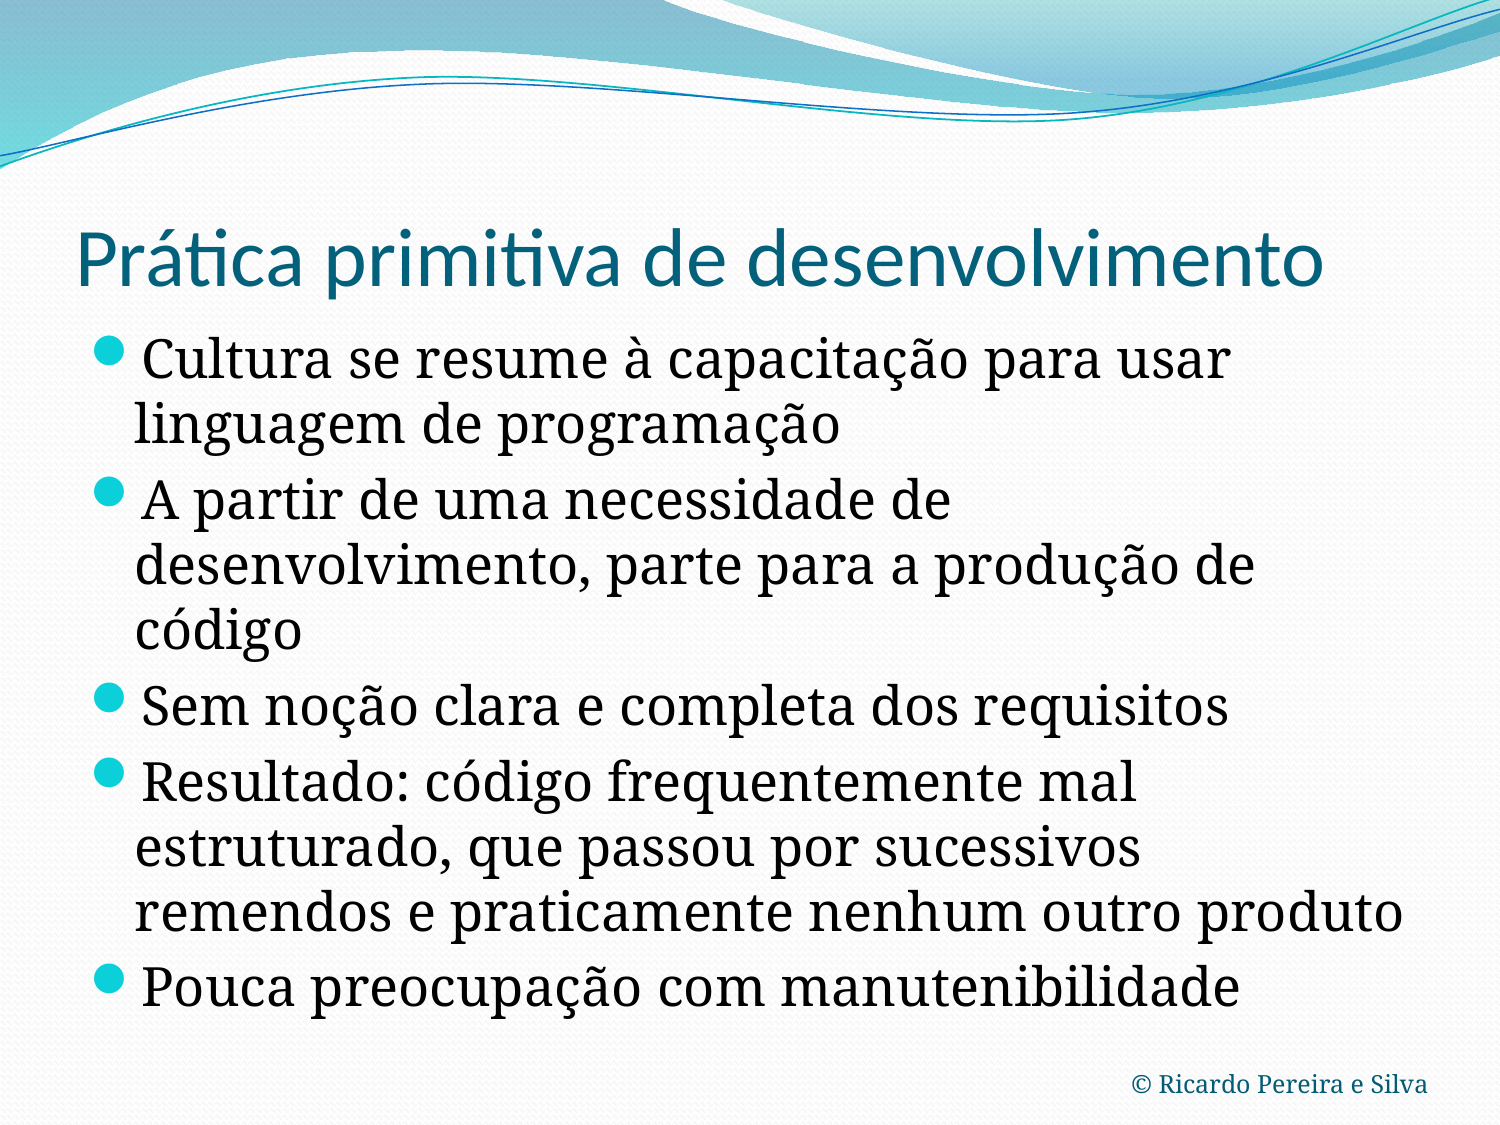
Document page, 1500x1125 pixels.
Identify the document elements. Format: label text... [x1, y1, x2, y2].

list Cultura se resume à capacitação para usar linguagem de programação A partir de uma necessidade de desenvolvimento, parte para a produção de código Sem noção clara e completa dos requisitos Resultado: código frequentemente mal estruturado, que passou por sucessivos remendos e praticamente nenhum outro produto Pouca preocupação com manutenibilidade [75, 317, 1425, 1038]
footer © Ricardo Pereira e Silva [1101, 1042, 1429, 1103]
title Prática primitiva de desenvolvimento [75, 115, 1425, 303]
